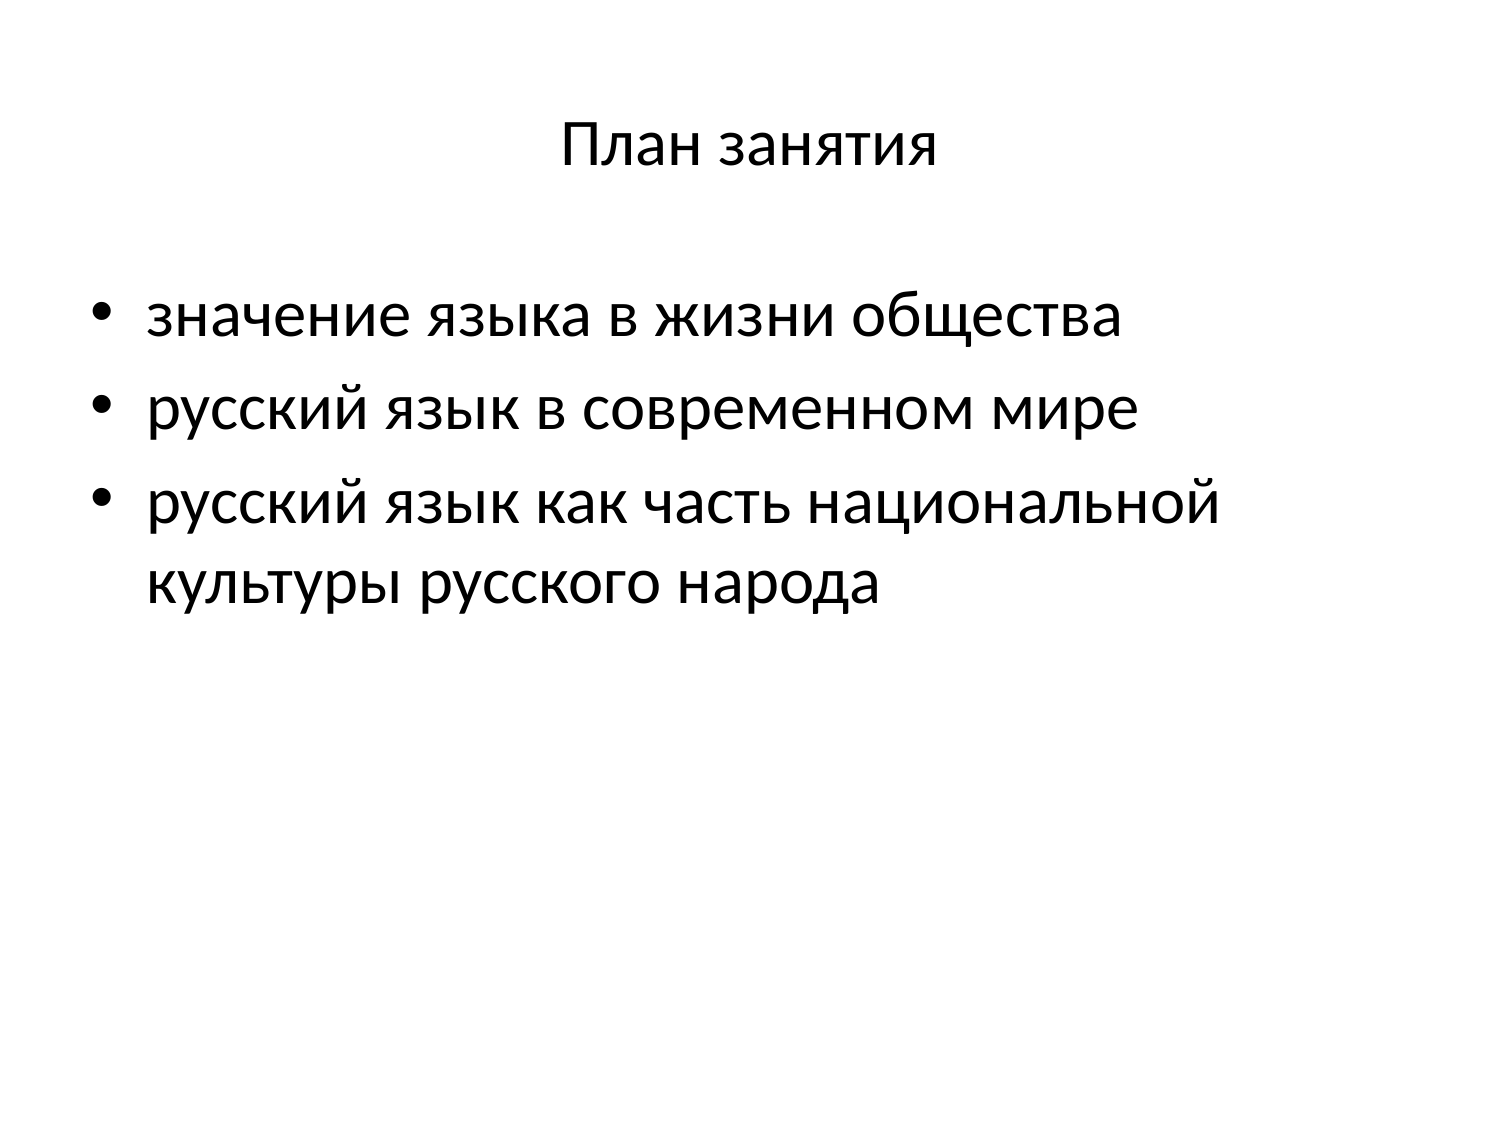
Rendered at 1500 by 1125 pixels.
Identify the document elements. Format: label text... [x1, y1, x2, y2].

list значение языка в жизни общества русский язык в современном мире русский язык как часть национальной культуры русского народа [75, 262, 1425, 693]
title План занятия [75, 45, 1425, 233]
